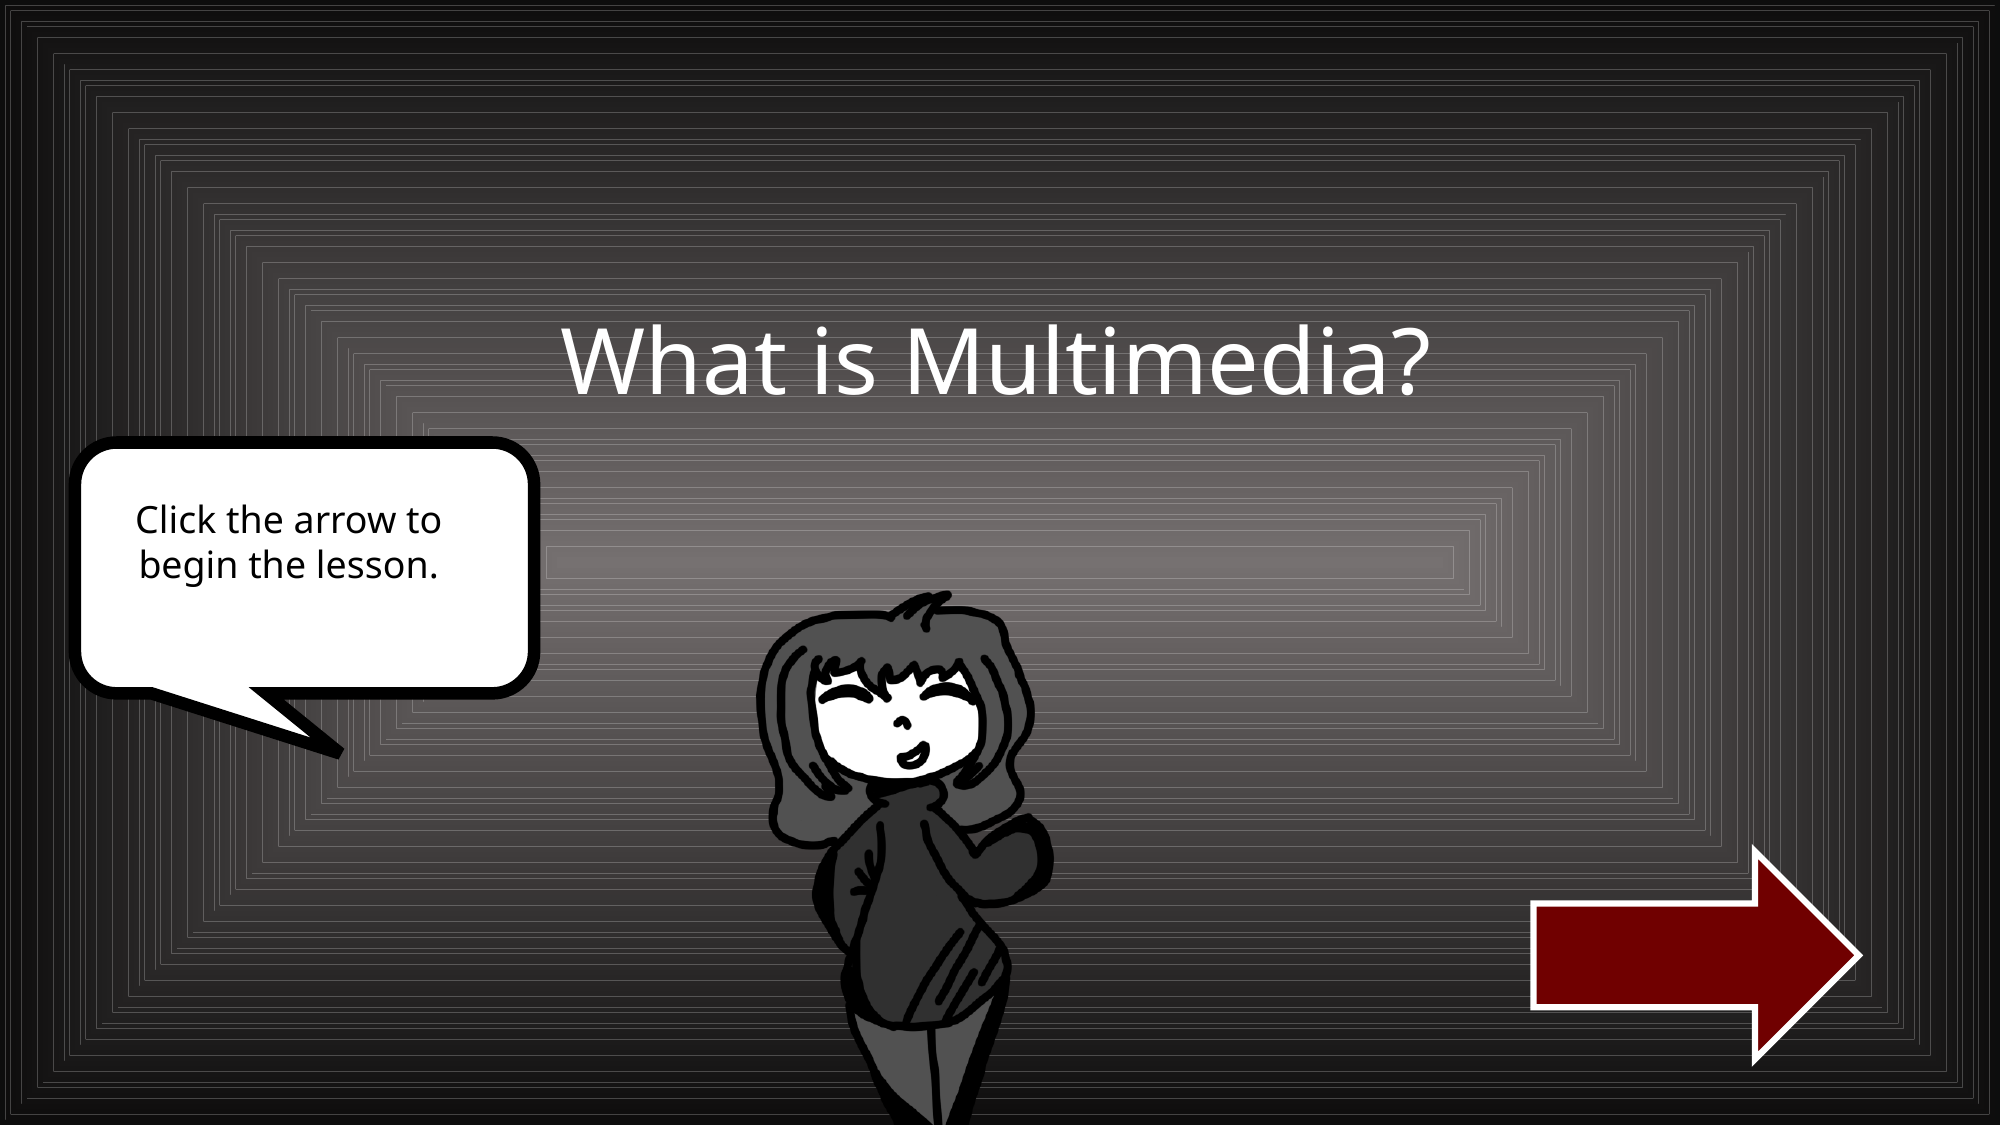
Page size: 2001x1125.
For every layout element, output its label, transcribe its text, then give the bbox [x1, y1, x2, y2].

text_box [1532, 849, 1861, 1062]
title What is Multimedia? [133, 256, 1859, 474]
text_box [74, 442, 535, 754]
picture [723, 539, 1090, 1125]
